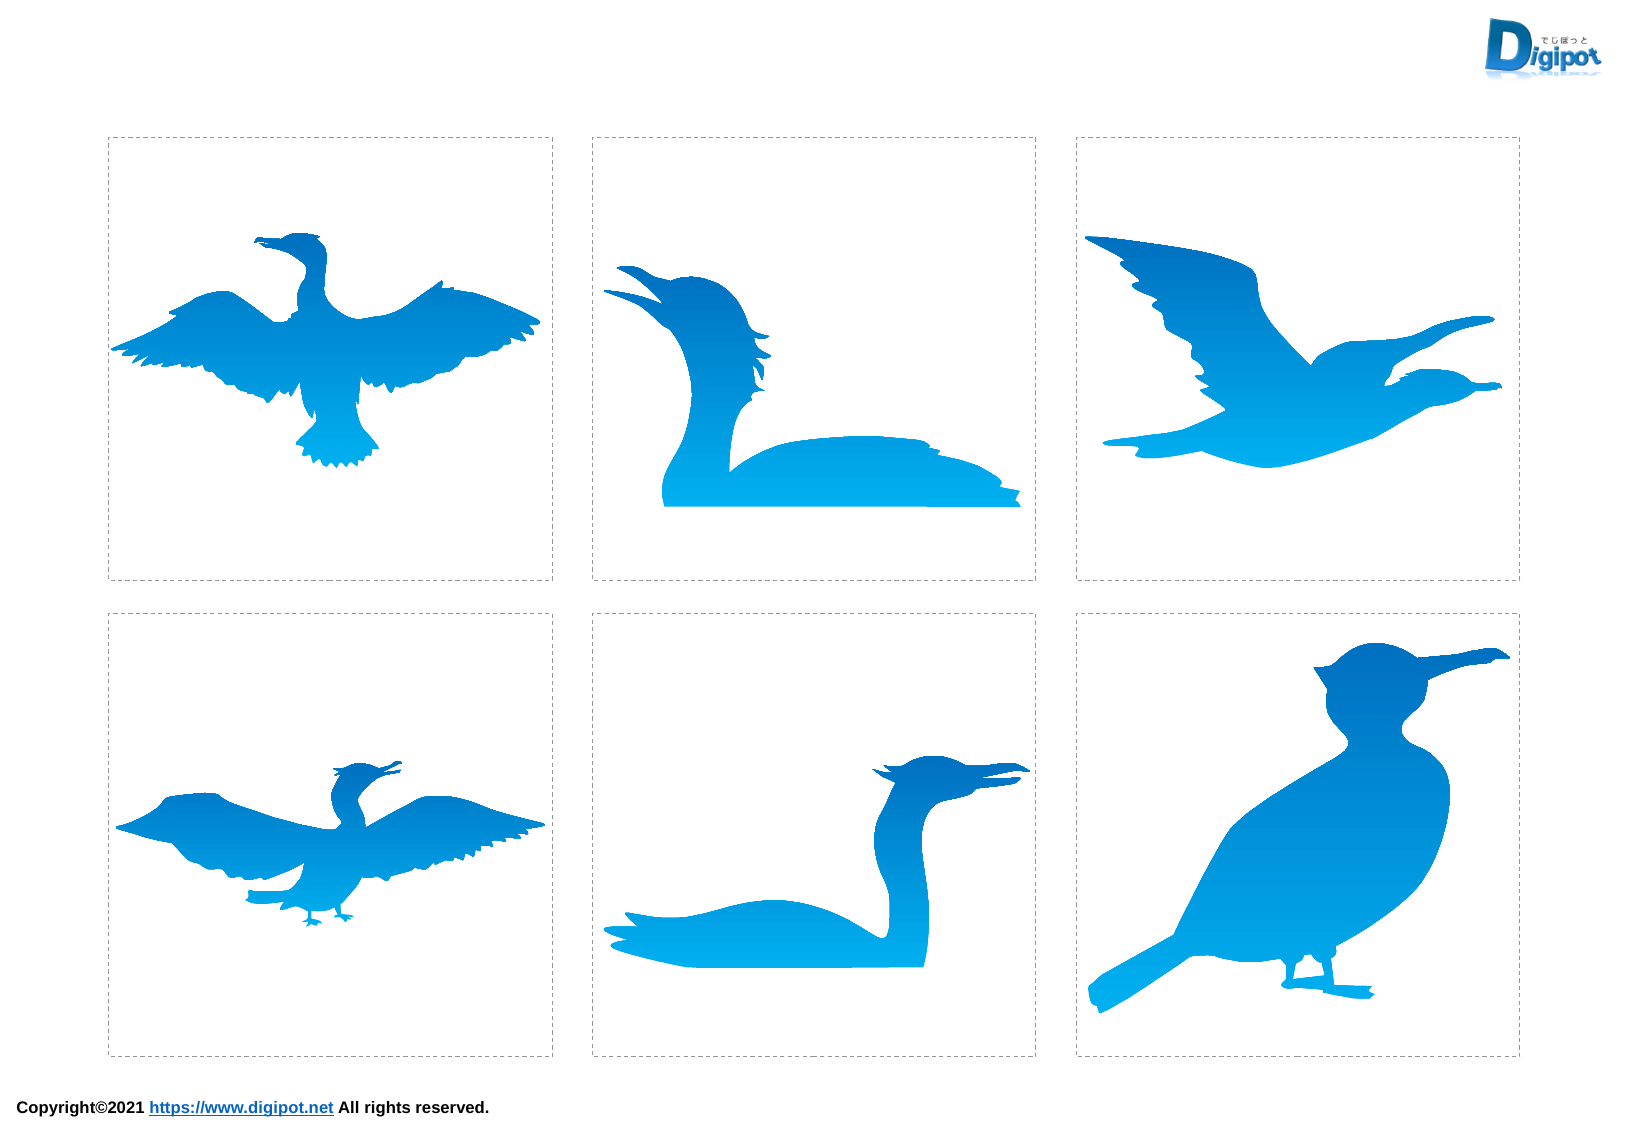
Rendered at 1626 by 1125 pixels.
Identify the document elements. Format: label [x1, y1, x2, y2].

text_box [603, 755, 1030, 969]
text_box [111, 232, 541, 468]
text_box [1084, 236, 1502, 468]
picture [1485, 18, 1602, 82]
text_box [603, 266, 1022, 507]
text_box [115, 761, 546, 927]
text_box [1088, 643, 1510, 1014]
